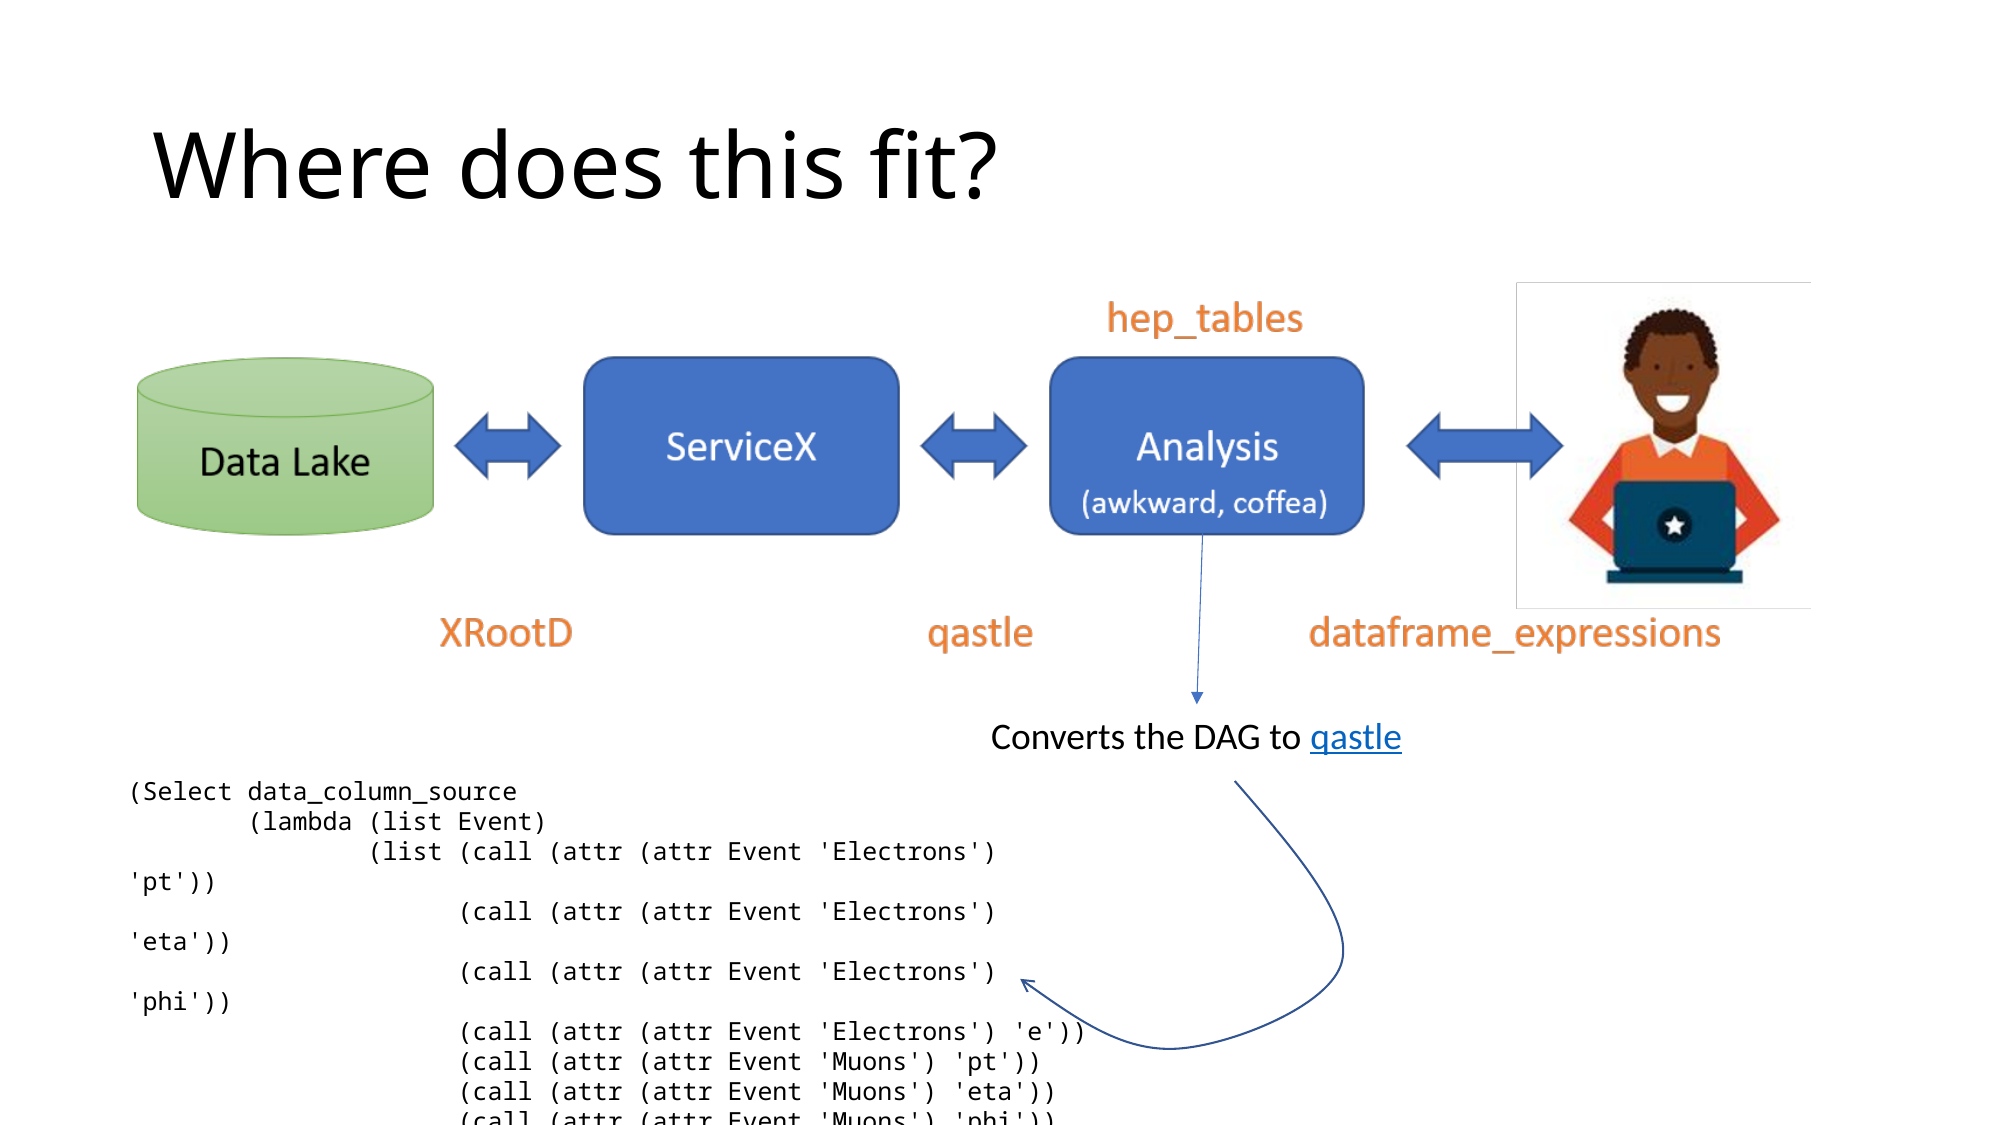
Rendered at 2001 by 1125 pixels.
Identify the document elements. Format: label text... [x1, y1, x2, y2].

text_box Converts the DAG to qastle [976, 704, 1418, 764]
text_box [1196, 533, 1203, 705]
title Where does this fit? [137, 59, 1863, 278]
picture [137, 277, 1811, 685]
text_box [1020, 780, 1345, 1050]
text_box (Select data_column_source (lambda (list Event) (list (call (attr (attr Event 'Electrons') 'pt')) (call (attr (attr Event 'Electrons') 'eta')) (call (attr (attr Event 'Electrons') 'phi')) (call (attr (attr Event 'Electrons') 'e')) (call (attr (attr Event 'Muons') 'pt')) (call (attr (attr Event 'Muons') 'eta')) (call (attr (attr Event 'Muons') 'phi')) (call (attr (attr Event 'Muons') 'e'))))) [112, 768, 1113, 1125]
